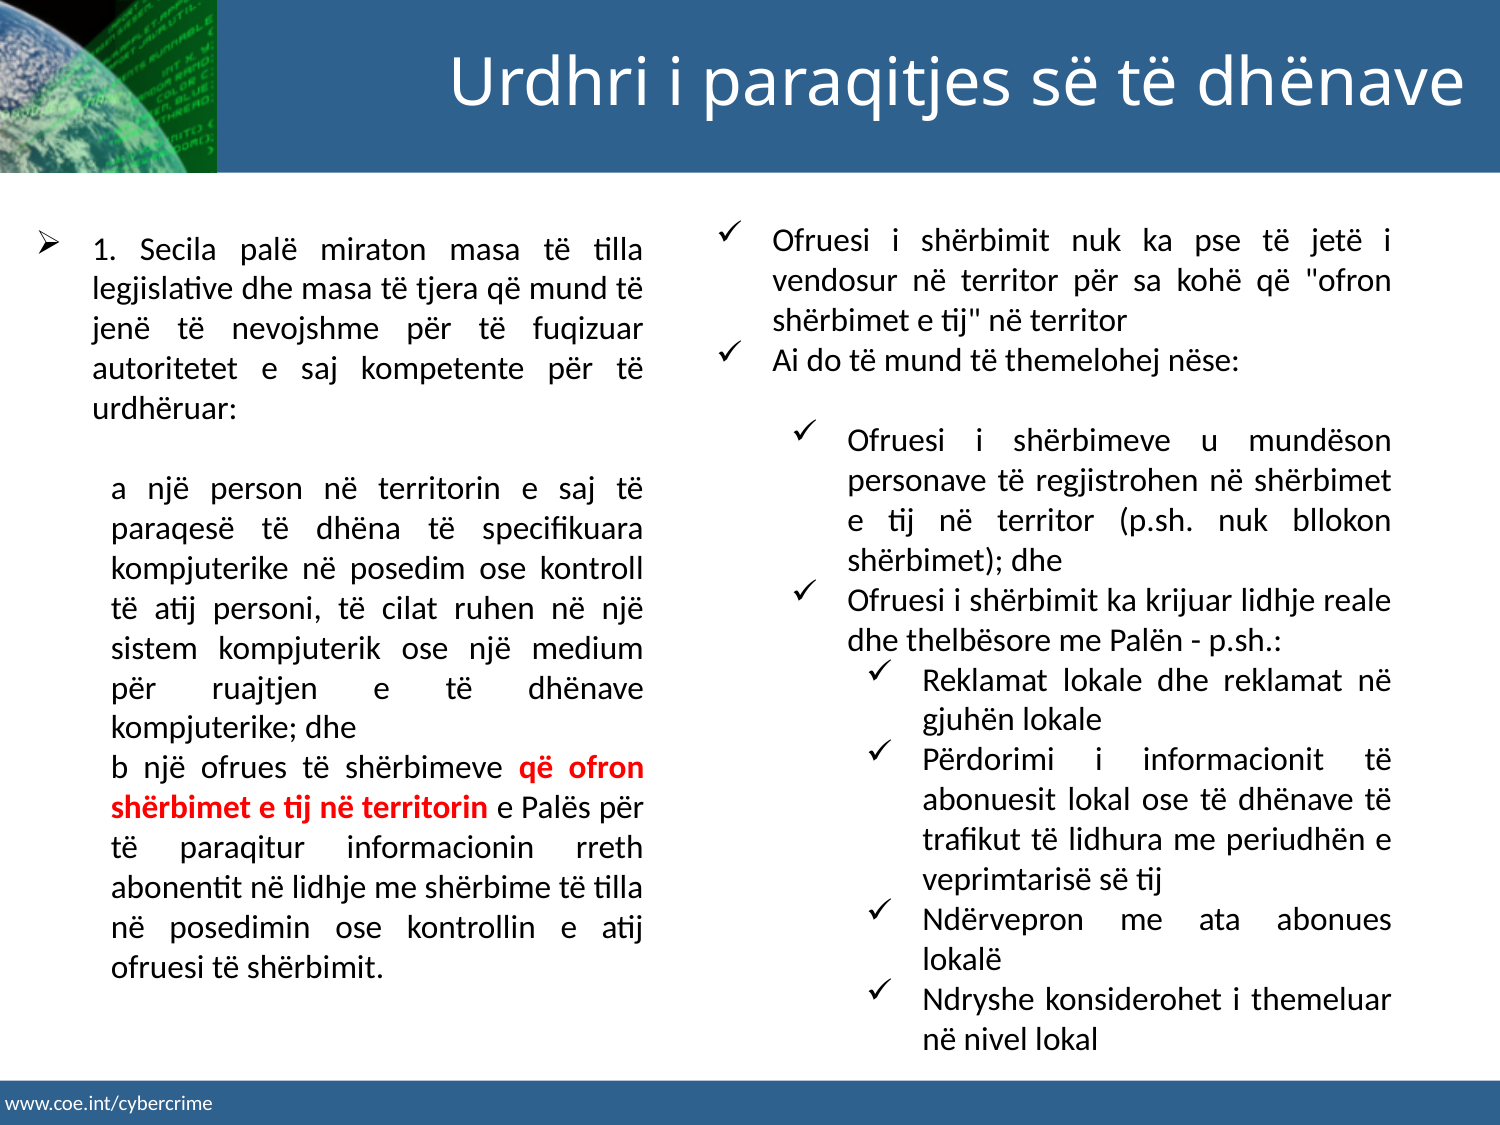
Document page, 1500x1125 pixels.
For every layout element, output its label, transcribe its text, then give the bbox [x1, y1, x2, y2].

picture [0, 0, 217, 173]
text_box Ofruesi i shërbimit nuk ka pse të jetë i vendosur në territor për sa kohë që "ofron shërbimet e tij" në territor Ai do të mund të themelohej nëse: Ofruesi i shërbimeve u mundëson personave të regjistrohen në shërbimet e tij në territor (p.sh. nuk bllokon shërbimet); dhe Ofruesi i shërbimit ka krijuar lidhje reale dhe thelbësore me Palën - p.sh.: Reklamat lokale dhe reklamat në gjuhën lokale Përdorimi i informacionit të abonuesit lokal ose të dhënave të trafikut të lidhura me periudhën e veprimtarisë së tij Ndërvepron me ata abonues lokalë Ndryshe konsiderohet i themeluar në nivel lokal [701, 211, 1408, 1065]
text_box 1. Secila palë miraton masa të tilla legjislative dhe masa të tjera që mund të jenë të nevojshme për të fuqizuar autoritetet e saj kompetente për të urdhëruar: a një person në territorin e saj të paraqesë të dhëna të specifikuara kompjuterike në posedim ose kontroll të atij personi, të cilat ruhen në një sistem kompjuterik ose një medium për ruajtjen e të dhënave kompjuterike; dhe b një ofrues të shërbimeve që ofron shërbimet e tij në territorin e Palës për të paraqitur informacionin rreth abonentit në lidhje me shërbime të tilla në posedimin ose kontrollin e atij ofruesi të shërbimit. [21, 219, 660, 993]
text_box Urdhri i paraqitjes së të dhënave [230, 31, 1483, 126]
